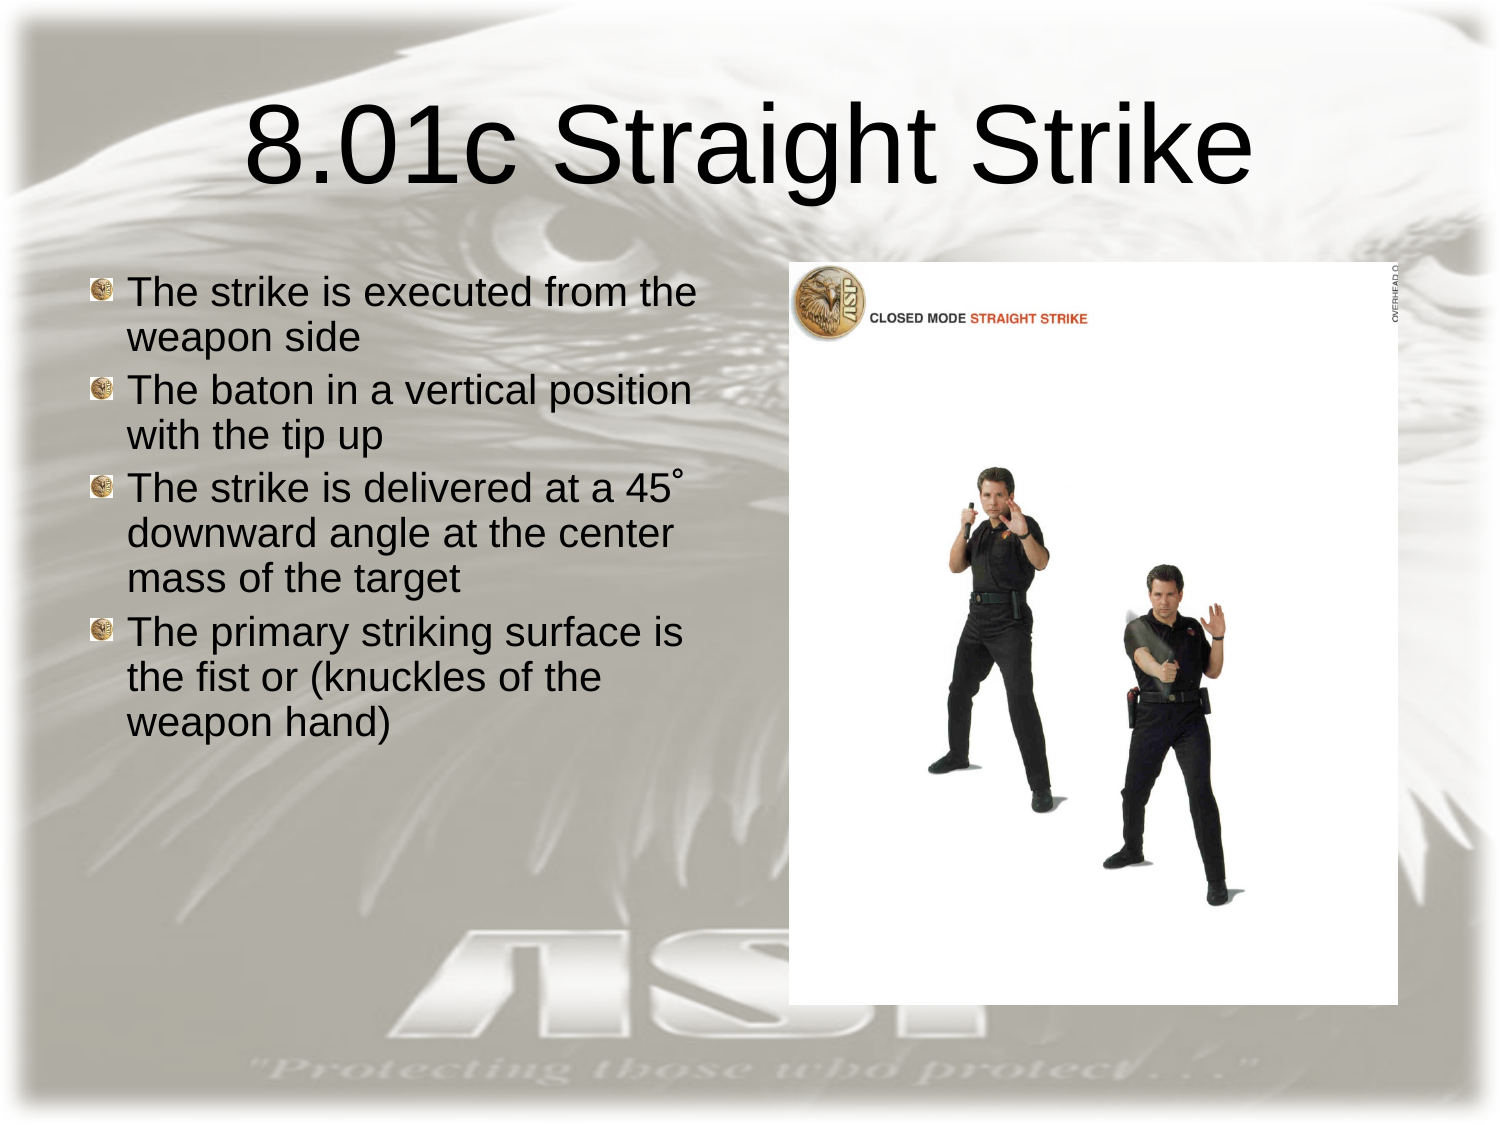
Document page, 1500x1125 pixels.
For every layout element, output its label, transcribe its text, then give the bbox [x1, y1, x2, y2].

picture [90, 278, 113, 301]
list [789, 262, 1399, 1006]
picture [90, 377, 113, 400]
picture [90, 618, 113, 641]
list The strike is executed from the weapon side The baton in a vertical position with the tip up The strike is delivered at a 45˚ downward angle at the center mass of the target The primary striking surface is the fist or (knuckles of the weapon hand) [75, 262, 738, 1005]
title 8.01c Straight Strike [75, 45, 1425, 233]
picture [90, 475, 113, 498]
